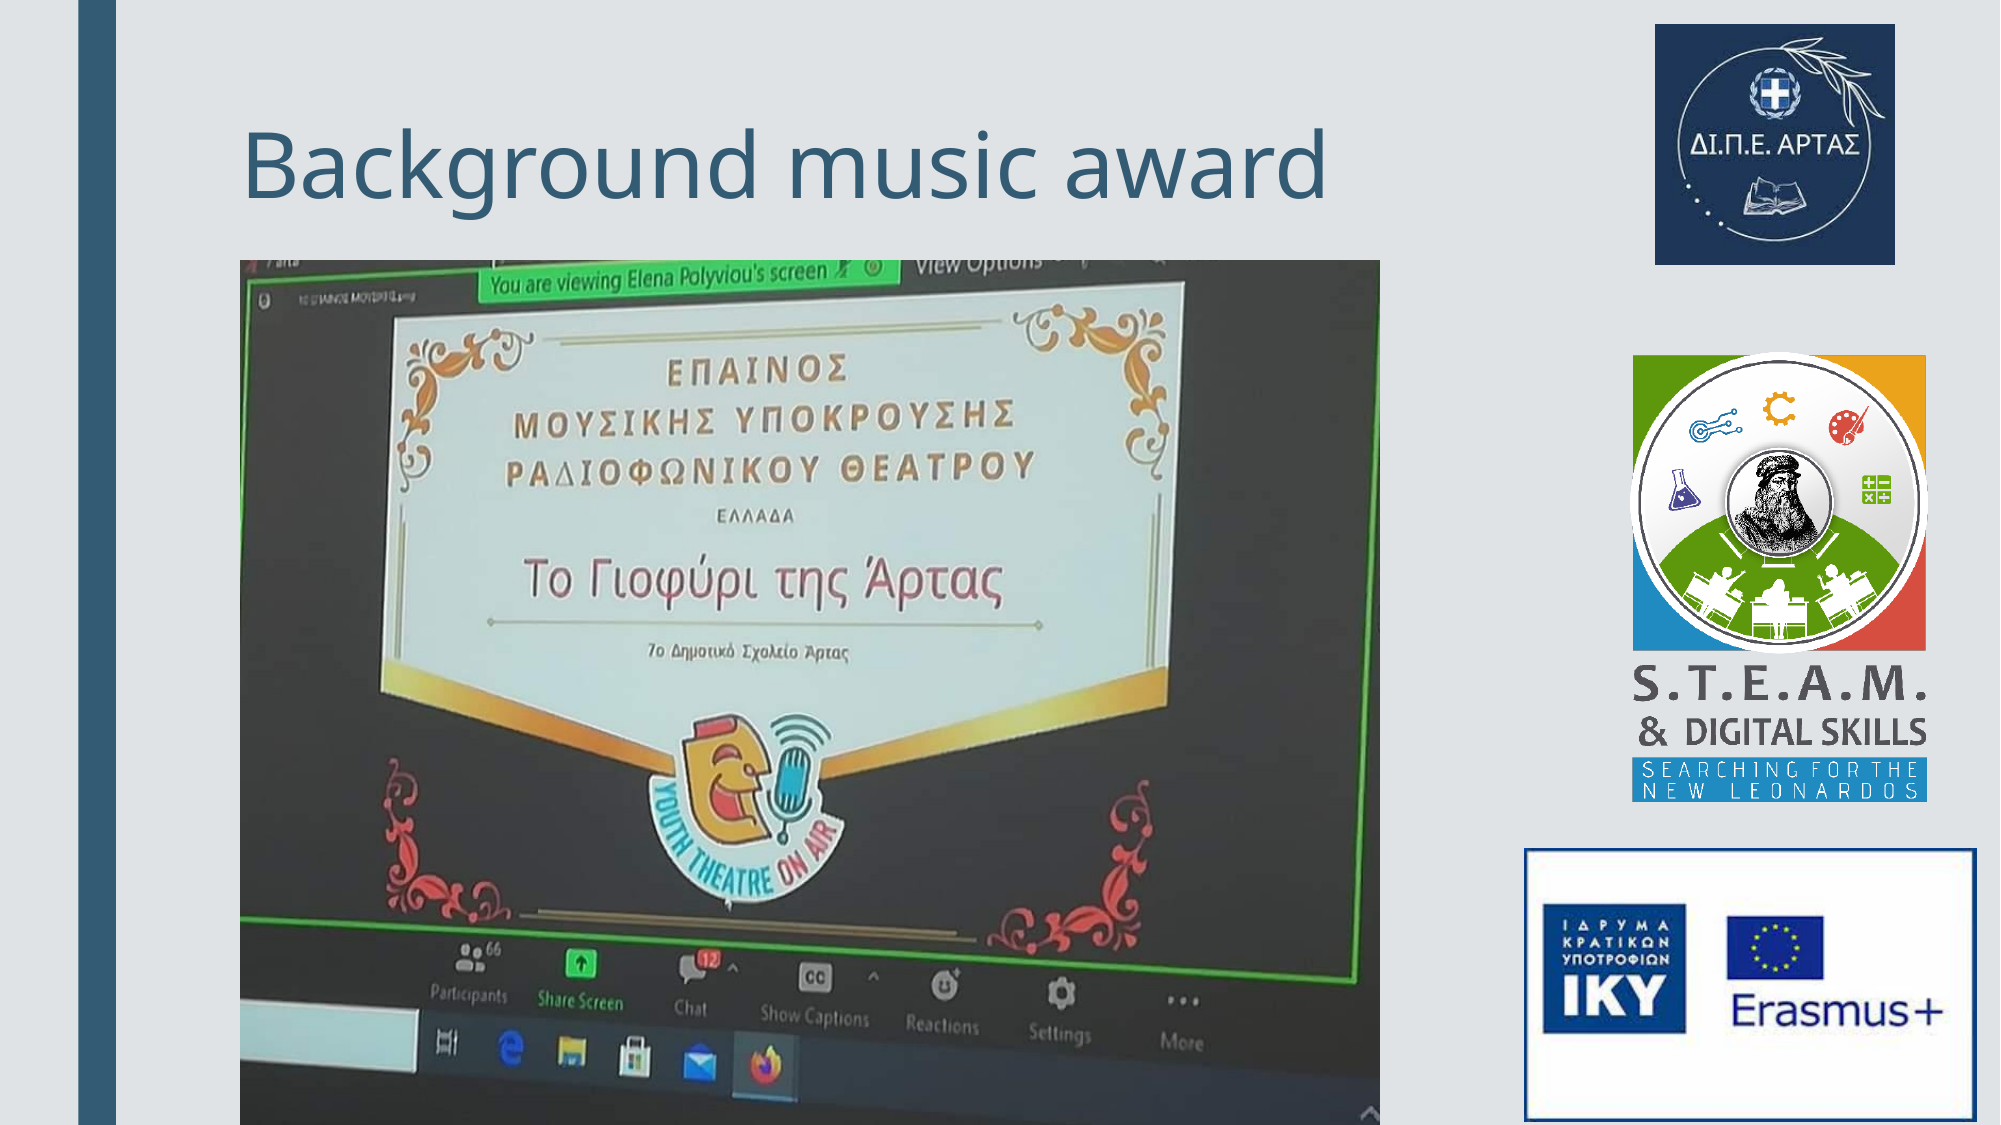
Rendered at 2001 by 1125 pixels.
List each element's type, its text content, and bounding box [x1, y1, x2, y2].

picture [1630, 352, 1928, 802]
picture [240, 260, 1380, 1125]
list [1524, 848, 1977, 1122]
picture [1655, 24, 1895, 265]
title Background music award [224, 112, 1655, 234]
